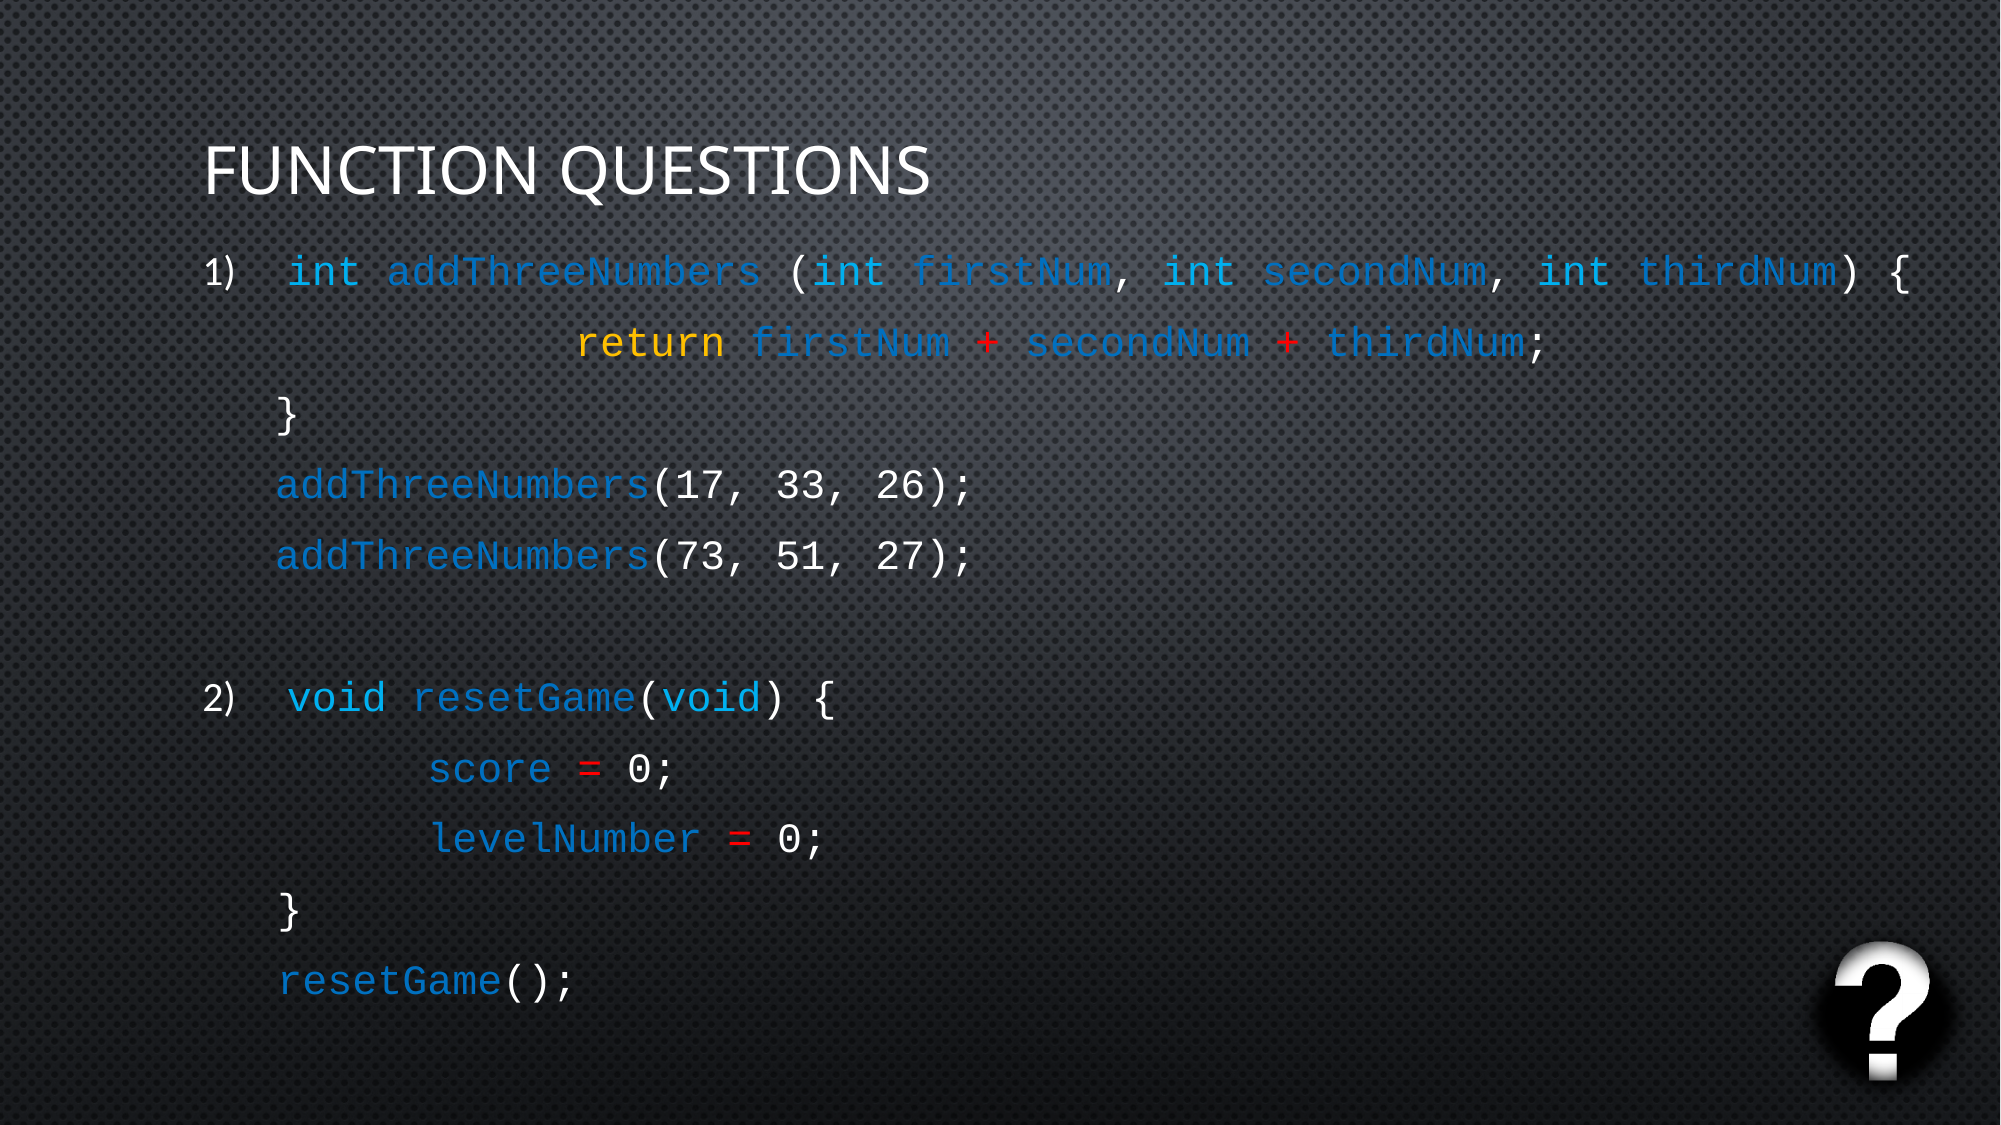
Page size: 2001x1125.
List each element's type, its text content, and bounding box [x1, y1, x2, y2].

picture [1795, 921, 1974, 1100]
list int addThreeNumbers (int firstNum, int secondNum, int thirdNum) { return firstNum + secondNum + thirdNum; } addThreeNumbers(17, 33, 26); addThreeNumbers(73, 51, 27); void resetGame(void) { score = 0; levelNumber = 0; } resetGame(); [187, 236, 1931, 1092]
title Function Questions [187, 99, 1813, 236]
